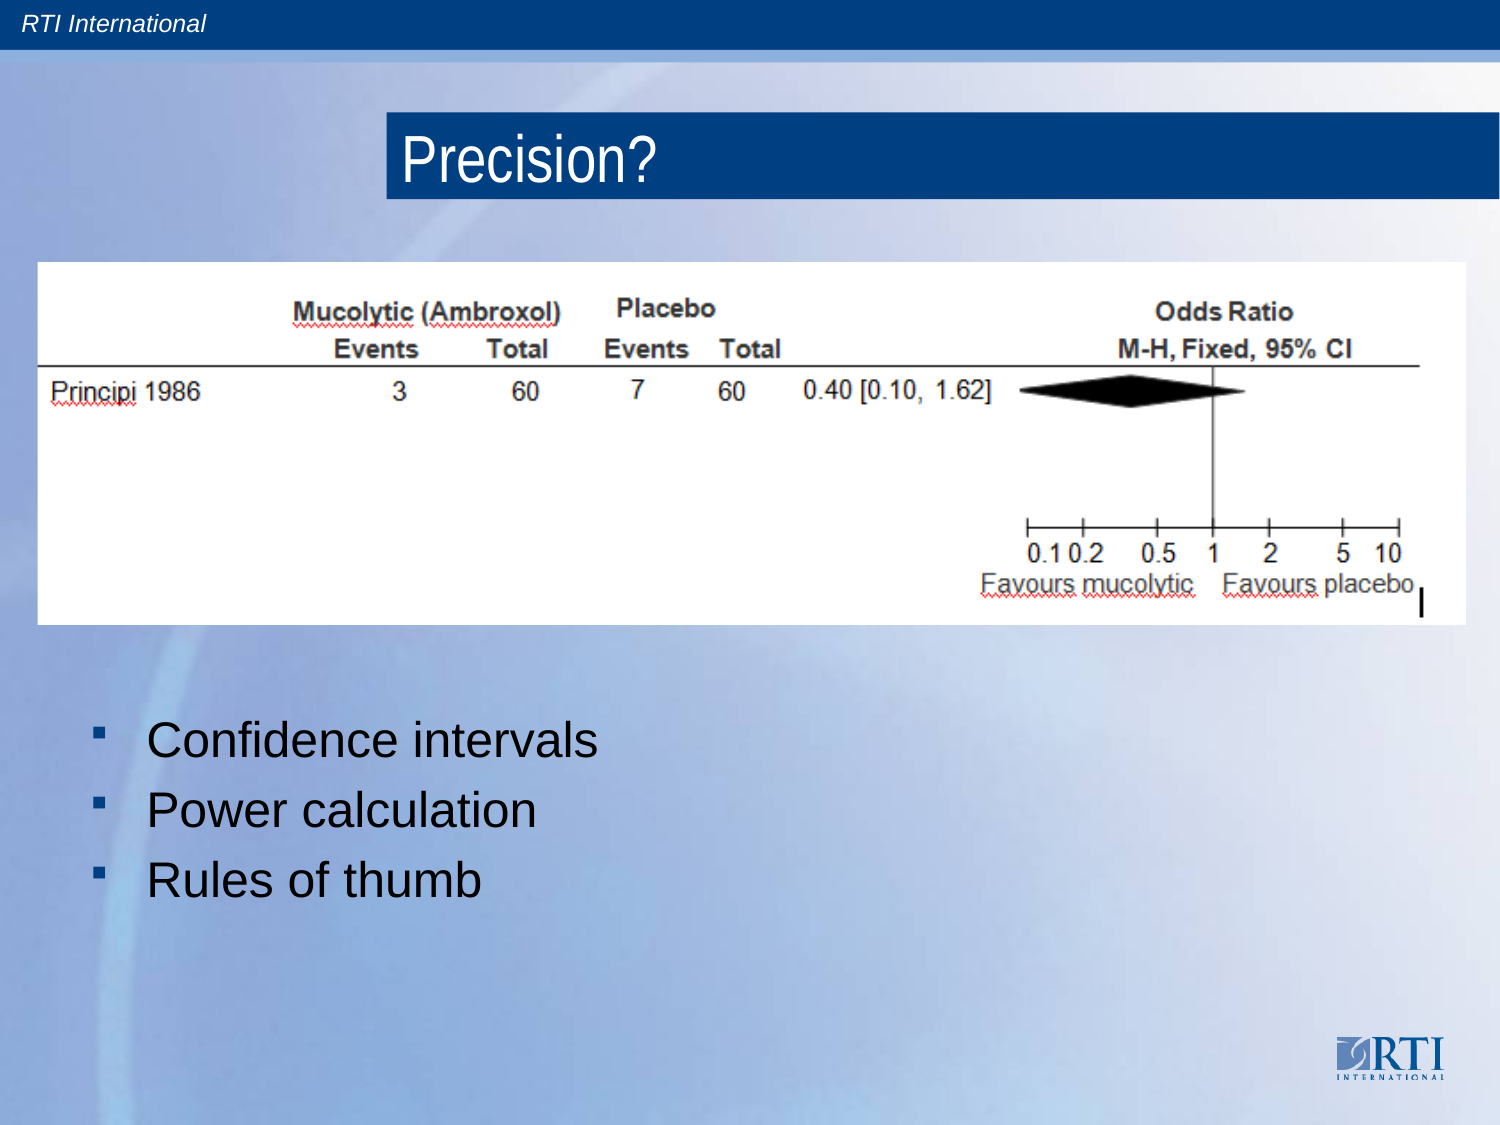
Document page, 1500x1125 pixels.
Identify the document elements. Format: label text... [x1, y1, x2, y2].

picture [0, 63, 1500, 1125]
list Confidence intervals Power calculation Rules of thumb [74, 699, 1426, 1006]
title Precision? [386, 111, 1500, 200]
